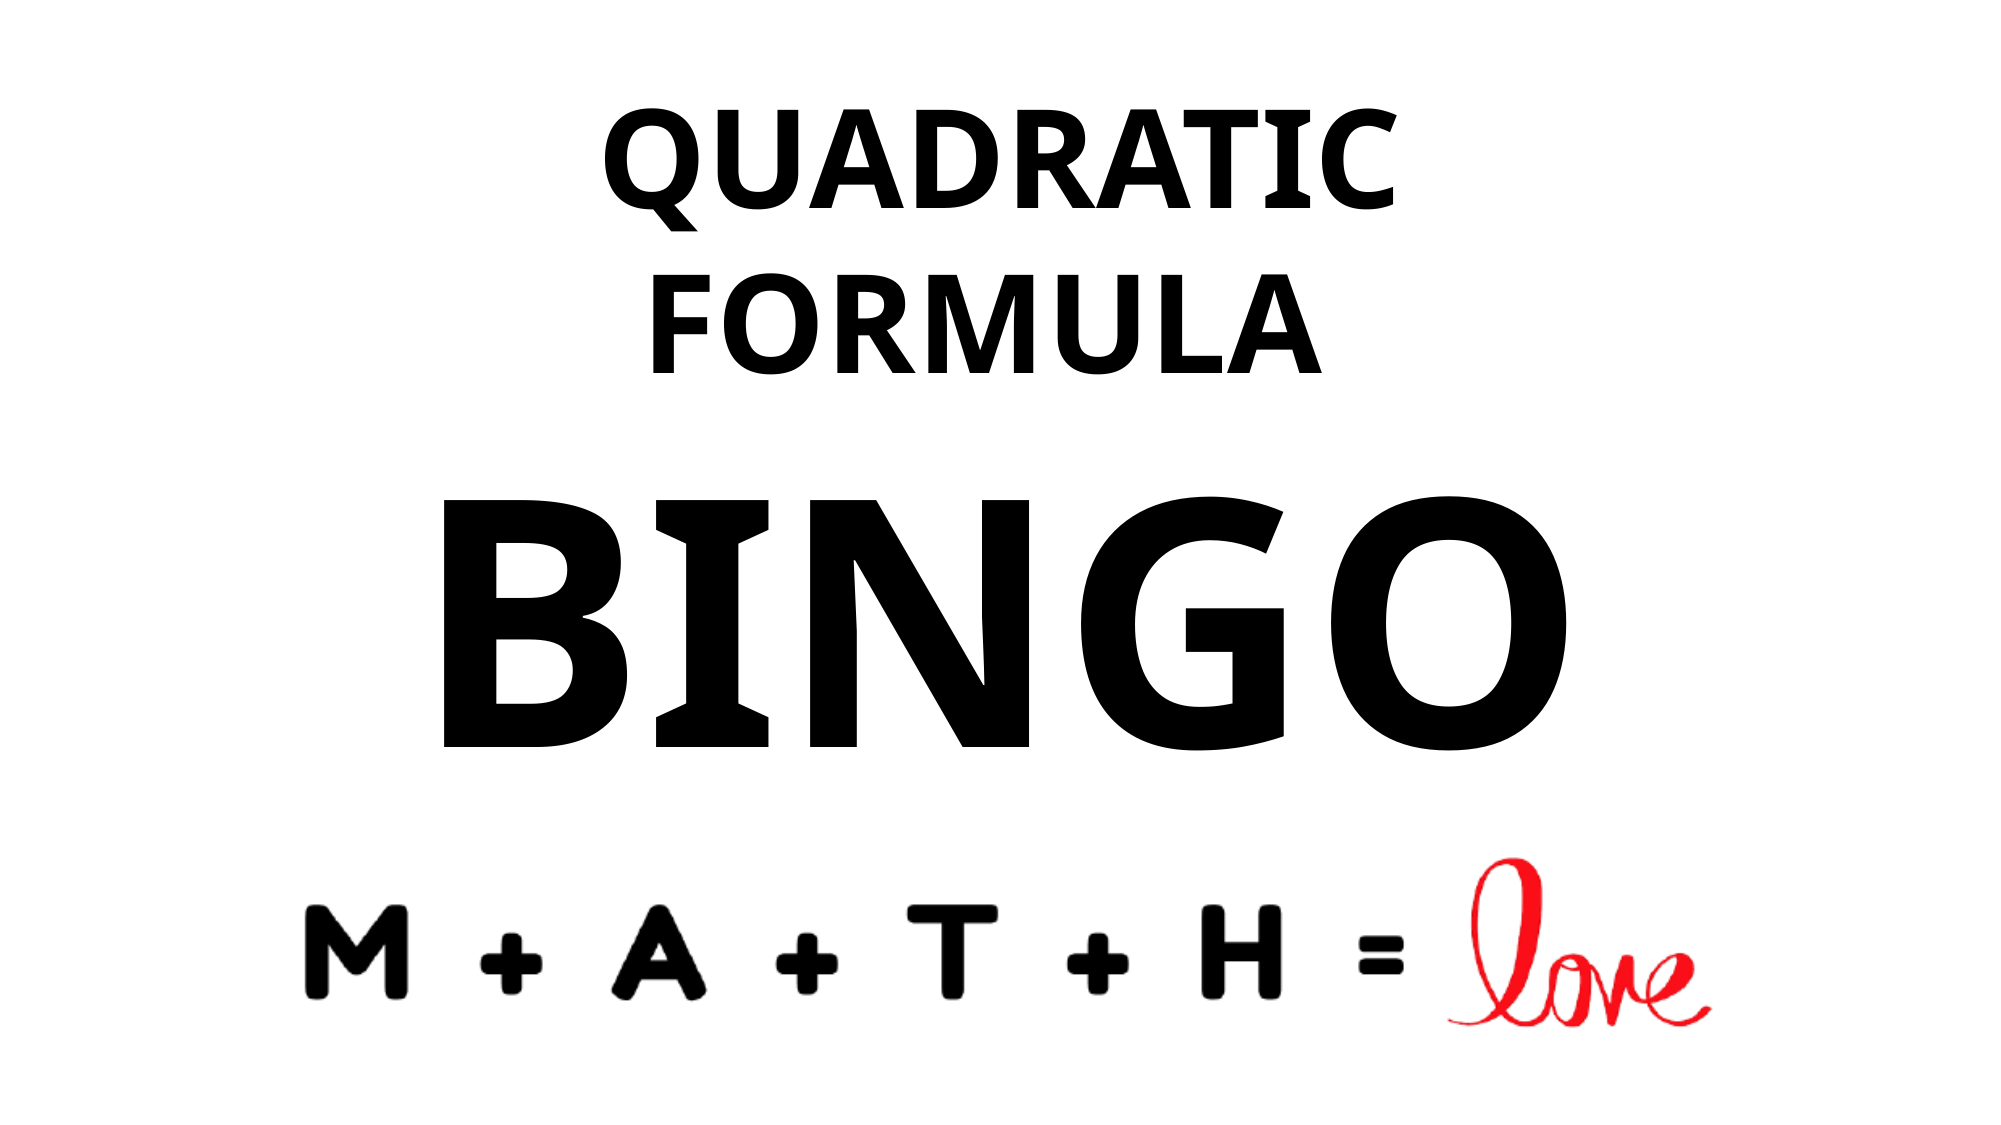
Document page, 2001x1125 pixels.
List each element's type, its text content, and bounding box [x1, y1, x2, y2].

picture [252, 847, 1748, 1046]
text_box QUADRATIC FORMULA BINGO [352, 64, 1648, 824]
